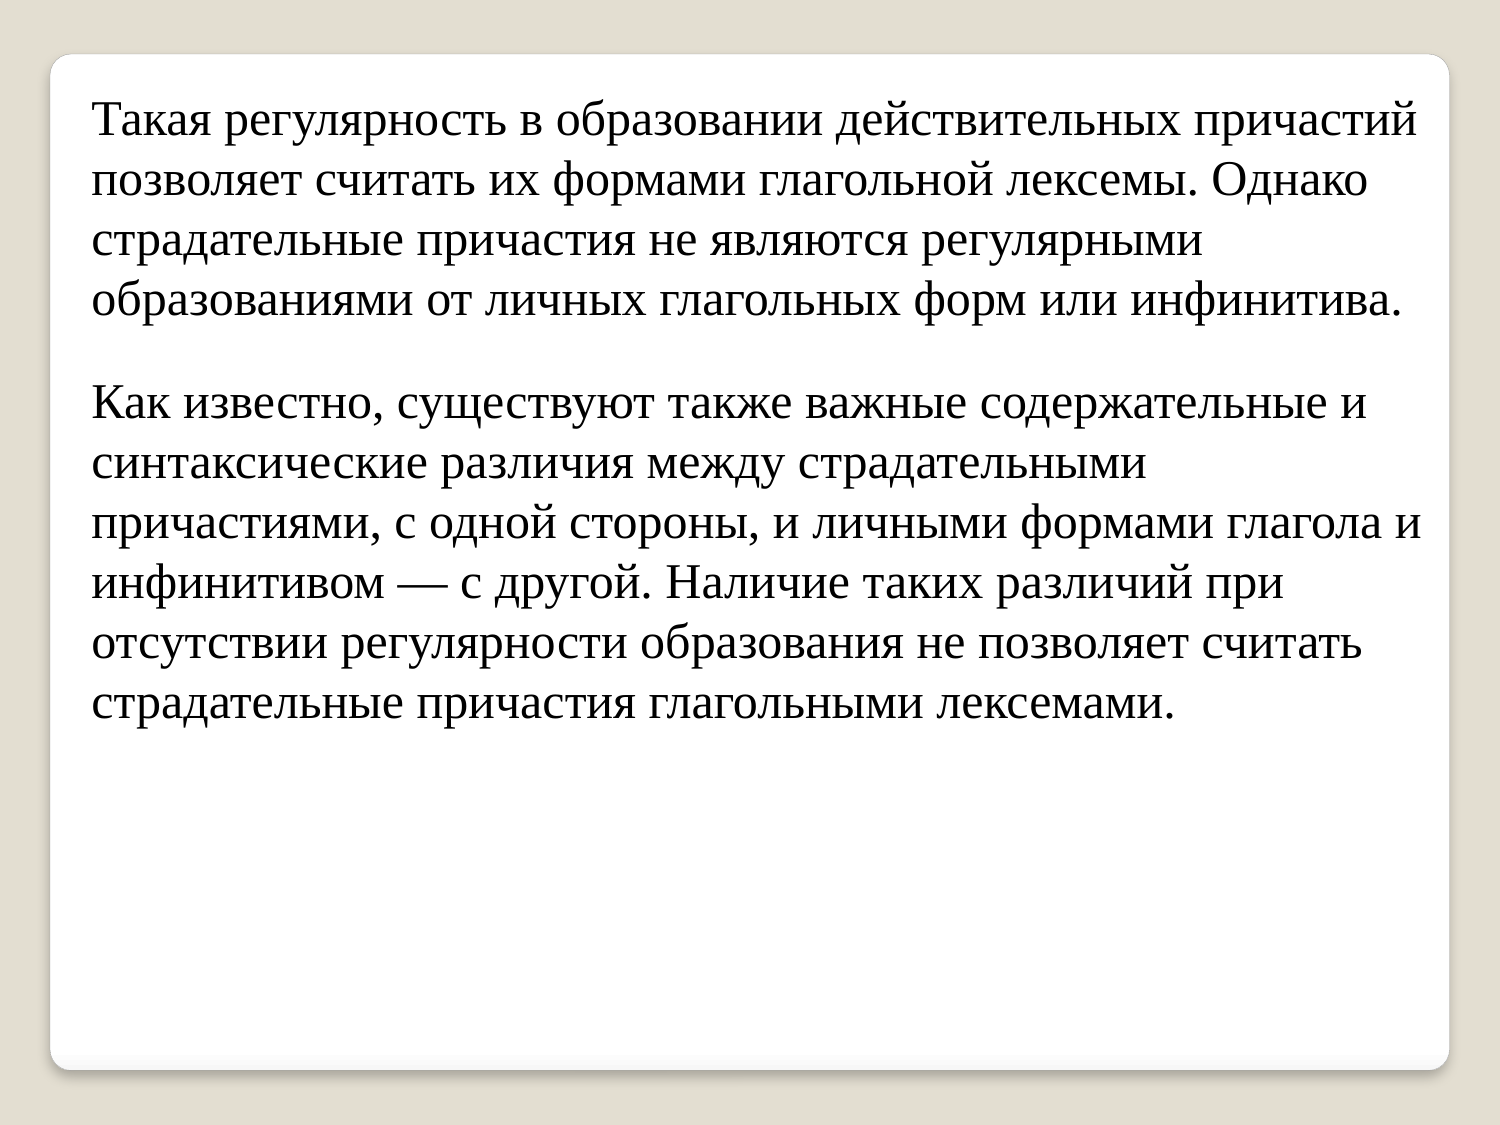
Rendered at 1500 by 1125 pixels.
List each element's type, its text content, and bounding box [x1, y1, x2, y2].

text_box Такая регулярность в образовании действительных причастий позволяет считать их формами глагольной лексемы. Однако страдательные причастия не являются регулярными образованиями от личных глагольных форм или инфинитива. [76, 78, 1436, 333]
text_box Как известно, существуют также важные содержательные и синтаксические различия между страдательными причастиями, с одной стороны, и личными формами глагола и инфинитивом — с другой. Наличие таких различий при отсутствии регулярности образования не позволяет считать страдательные причастия глагольными лексемами. [76, 361, 1447, 737]
